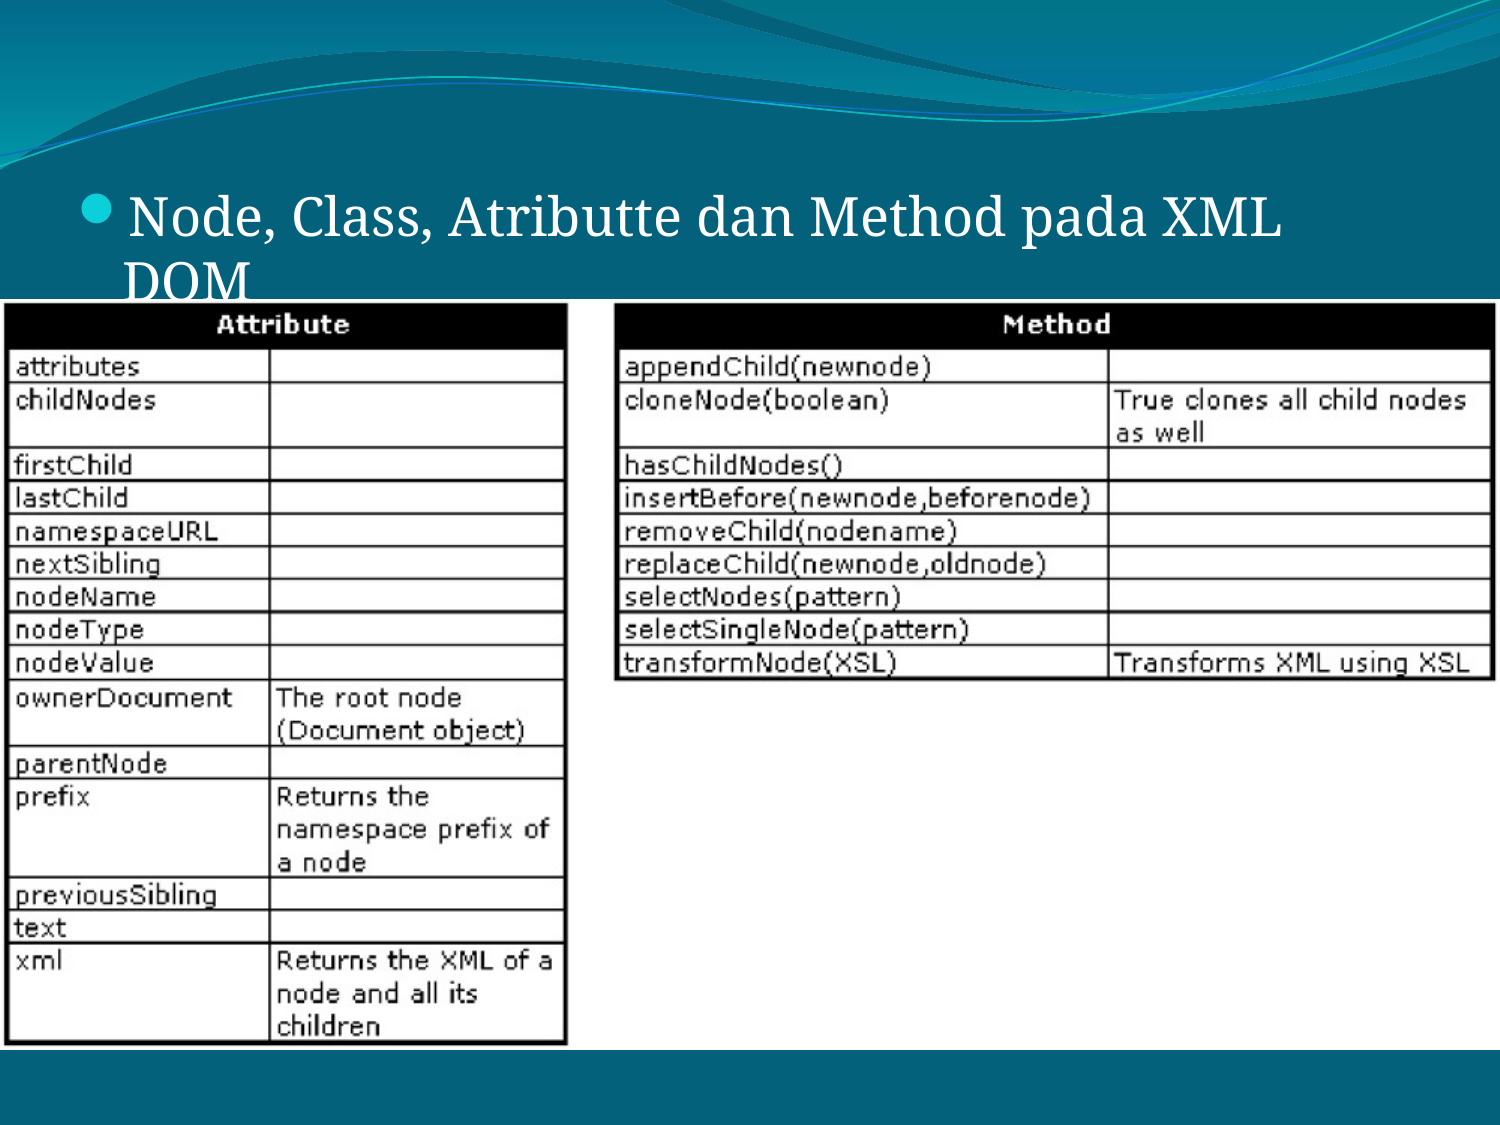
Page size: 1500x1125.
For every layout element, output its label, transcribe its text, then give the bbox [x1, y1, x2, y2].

picture [0, 299, 1500, 1049]
list Node, Class, Atributte dan Method pada XML DOM [62, 174, 1413, 298]
